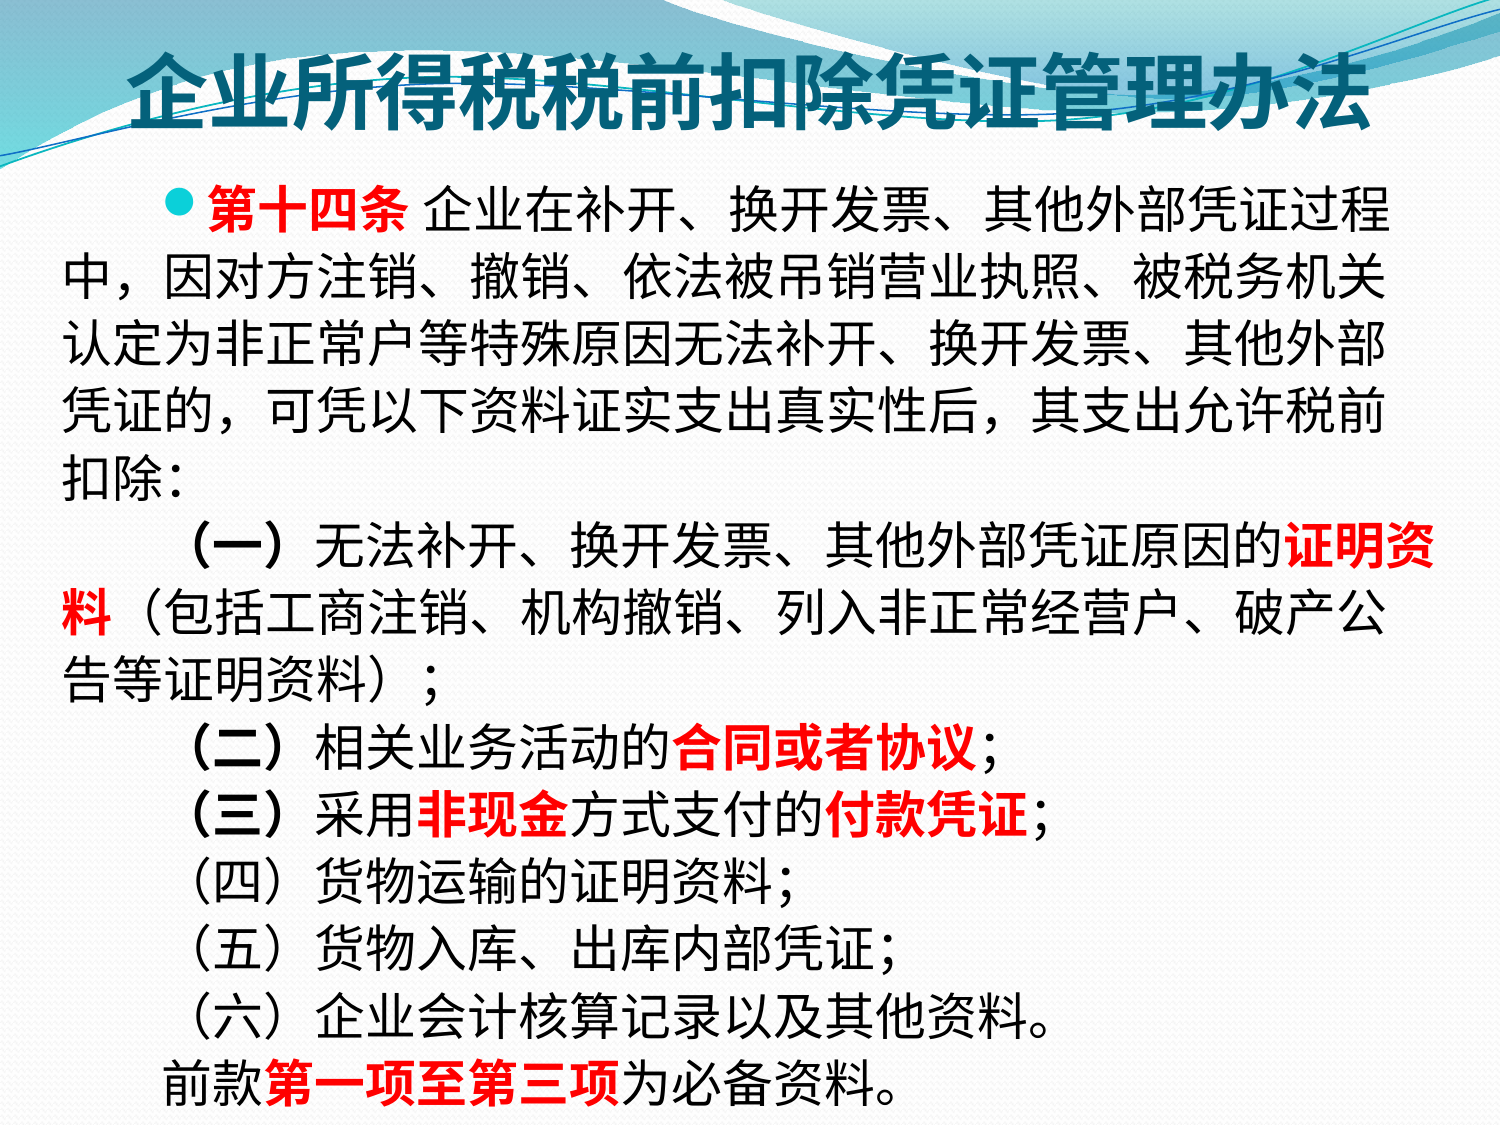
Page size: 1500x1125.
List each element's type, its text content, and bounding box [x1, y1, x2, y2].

title 企业所得税税前扣除凭证管理办法 [75, 11, 1425, 141]
list 第十四条 企业在补开、换开发票、其他外部凭证过程中，因对方注销、撤销、依法被吊销营业执照、被税务机关认定为非正常户等特殊原因无法补开、换开发票、其他外部凭证的，可凭以下资料证实支出真实性后，其支出允许税前扣除： （一）无法补开、换开发票、其他外部凭证原因的证明资料（包括工商注销、机构撤销、列入非正常经营户、破产公告等证明资料）； （二）相关业务活动的合同或者协议； （三）采用非现金方式支付的付款凭证； （四）货物运输的证明资料； （五）货物入库、出库内部凭证； （六）企业会计核算记录以及其他资料。 前款第一项至第三项为必备资料。 [46, 164, 1454, 1125]
